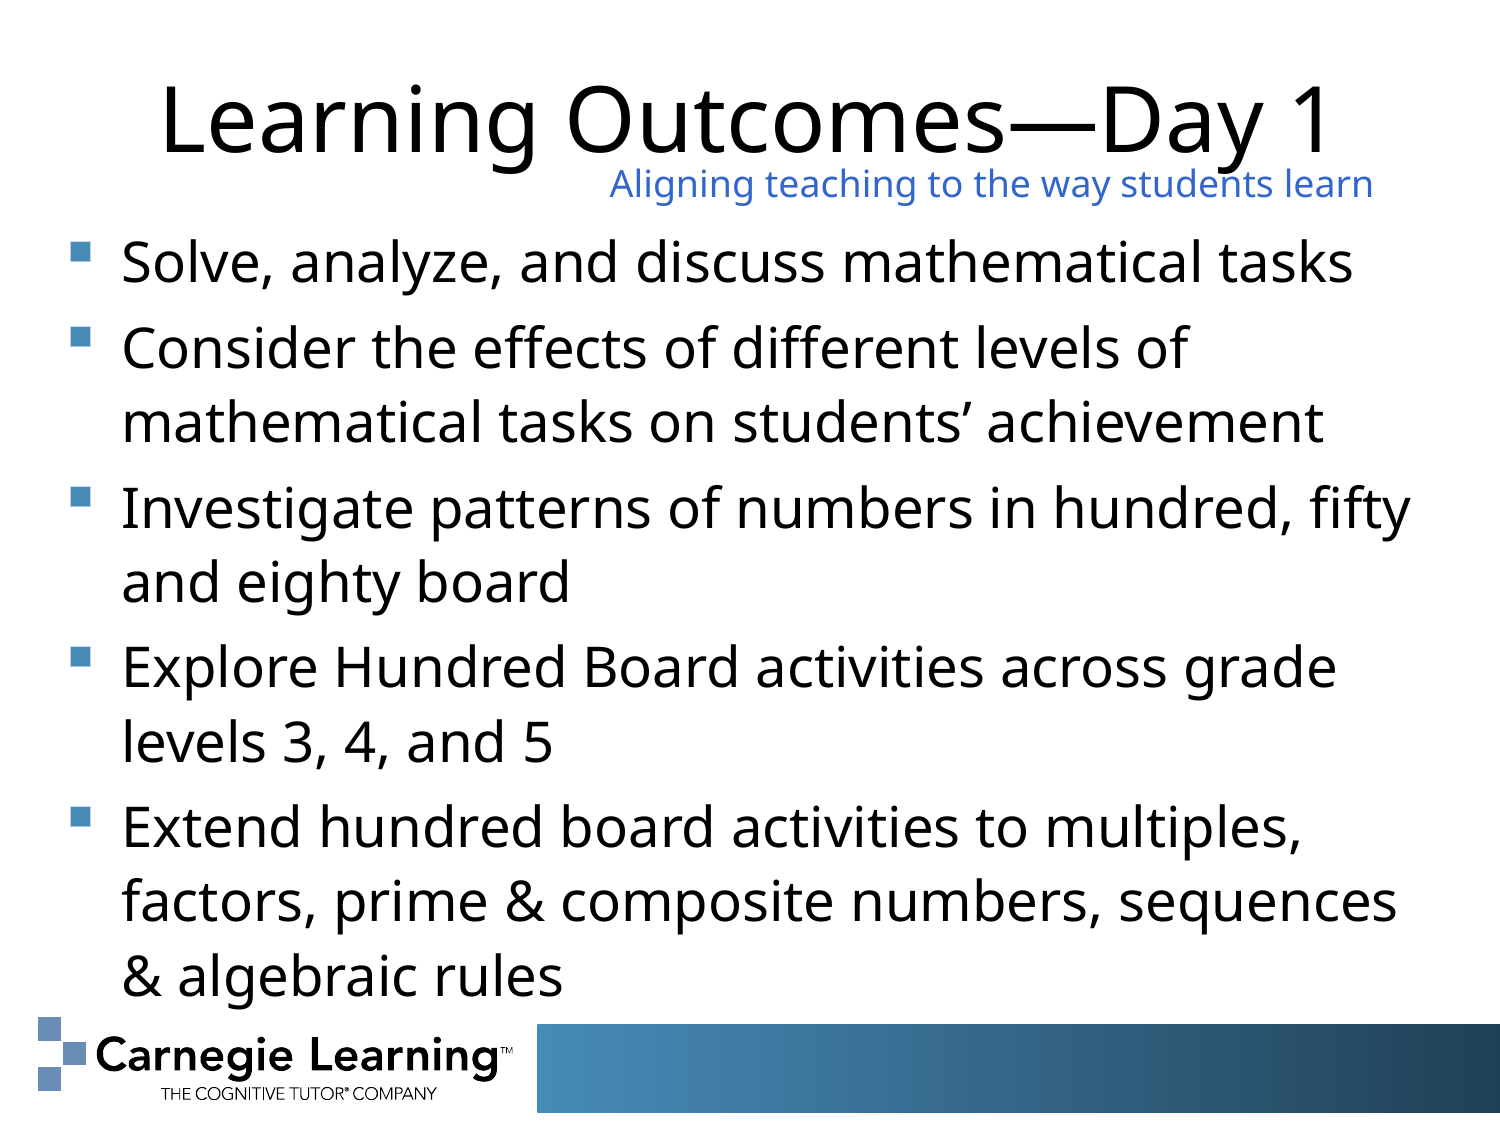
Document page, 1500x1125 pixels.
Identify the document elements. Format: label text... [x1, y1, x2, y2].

title Learning Outcomes—Day 1 [74, 22, 1426, 211]
list Solve, analyze, and discuss mathematical tasks Consider the effects of different levels of mathematical tasks on students’ achievement Investigate patterns of numbers in hundred, fifty and eighty board Explore Hundred Board activities across grade levels 3, 4, and 5 Extend hundred board activities to multiples, factors, prime & composite numbers, sequences & algebraic rules [49, 212, 1451, 976]
text_box Aligning teaching to the way students learn [522, 152, 1463, 213]
